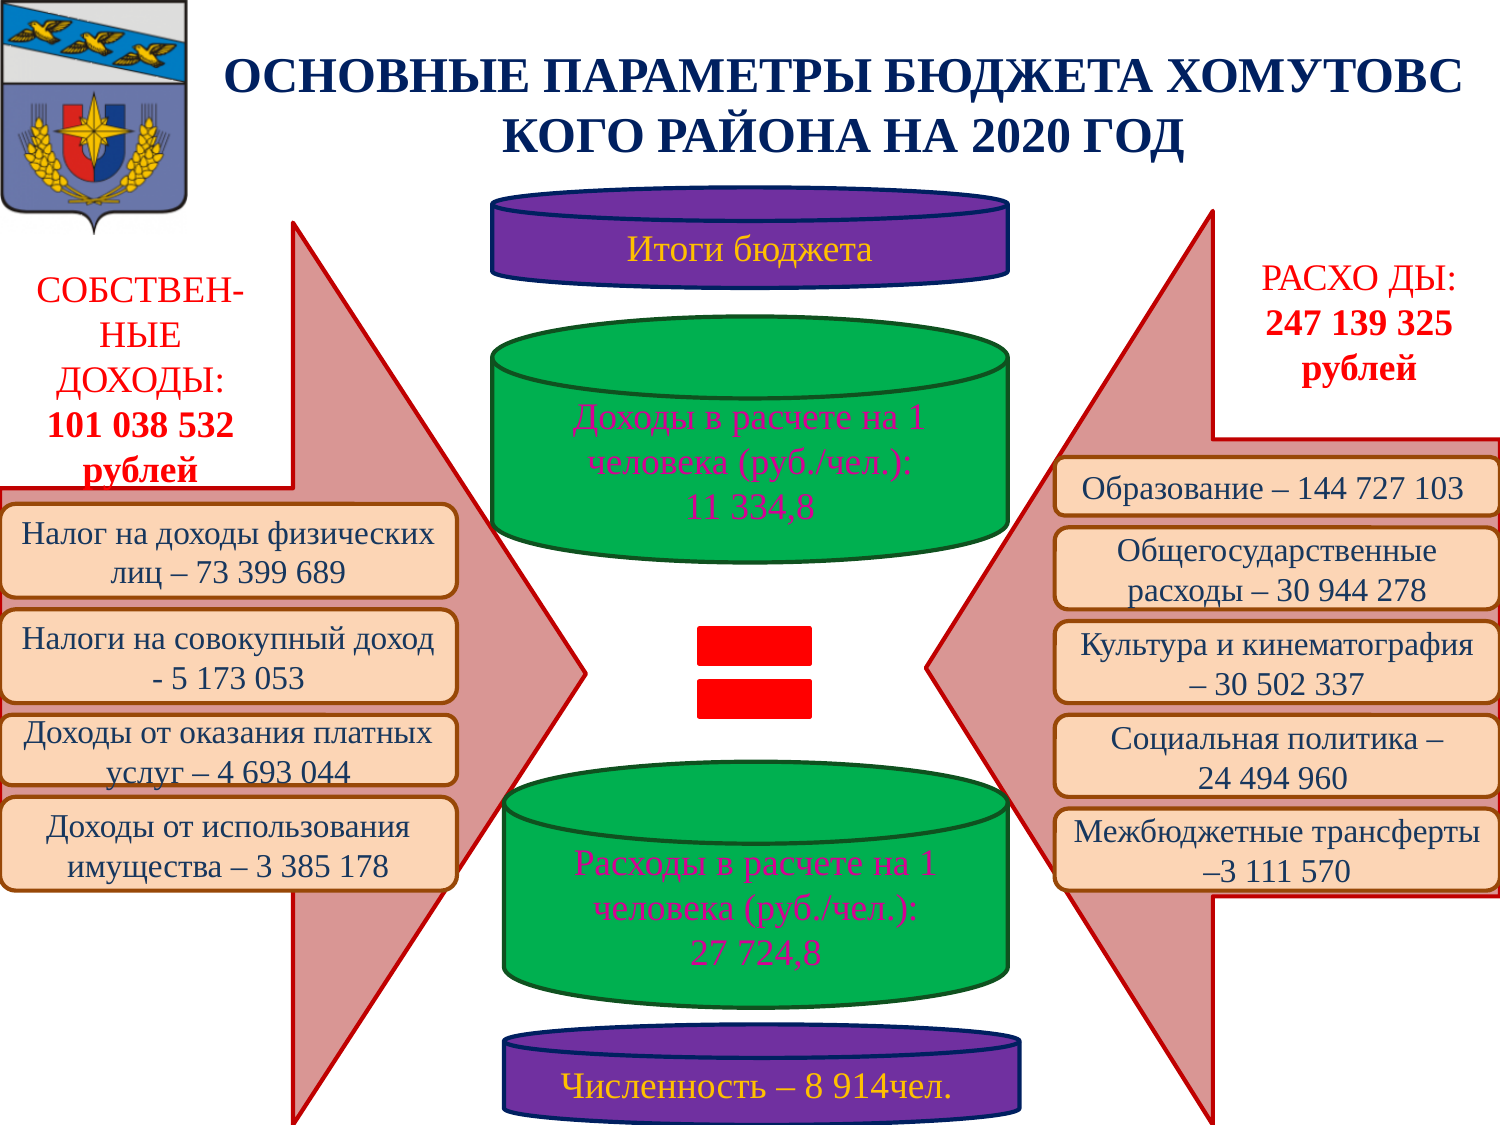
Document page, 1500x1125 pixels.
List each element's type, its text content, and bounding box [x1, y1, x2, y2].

text_box Налог на доходы физических лиц – 73 399 689 [0, 501, 460, 600]
text_box Межбюджетные трансферты –3 111 570 [1052, 806, 1500, 893]
text_box Общегосударственные расходы – 30 944 278 [1052, 525, 1500, 612]
text_box [1064, 887, 1500, 1125]
text_box Налоги на совокупный доход - 5 173 053 [0, 607, 460, 706]
text_box [697, 626, 812, 666]
text_box Доходы от использования имущества – 3 385 178 [0, 794, 460, 893]
text_box СОБСТВЕН-НЫЕ ДОХОДЫ: 101 038 532 рублей [0, 257, 282, 498]
text_box [0, 220, 588, 872]
text_box Численность – 8 914чел. [501, 1022, 1022, 1125]
picture [0, 0, 188, 235]
text_box РАСХО ДЫ: 247 139 325 рублей [1218, 246, 1500, 396]
text_box ОСНОВНЫЕ ПАРАМЕТРЫ БЮДЖЕТА ХОМУТОВС КОГО РАЙОНА НА 2020 ГОД [191, 35, 1500, 170]
text_box [290, 893, 447, 1125]
text_box Расходы в расчете на 1 человека (руб./чел.): 27 724,8 [501, 759, 1010, 1010]
text_box Образование – 144 727 103 [1052, 454, 1500, 518]
text_box Итоги бюджета [490, 185, 1010, 291]
text_box Социальная политика – 24 494 960 [1052, 712, 1500, 799]
text_box Доходы в расчете на 1 человека (руб./чел.): 11 334,8 [490, 314, 1010, 565]
text_box Культура и кинематография – 30 502 337 [1052, 618, 1500, 706]
text_box [924, 208, 1500, 873]
text_box Доходы от оказания платных услуг – 4 693 044 [0, 712, 460, 788]
text_box [697, 679, 812, 719]
